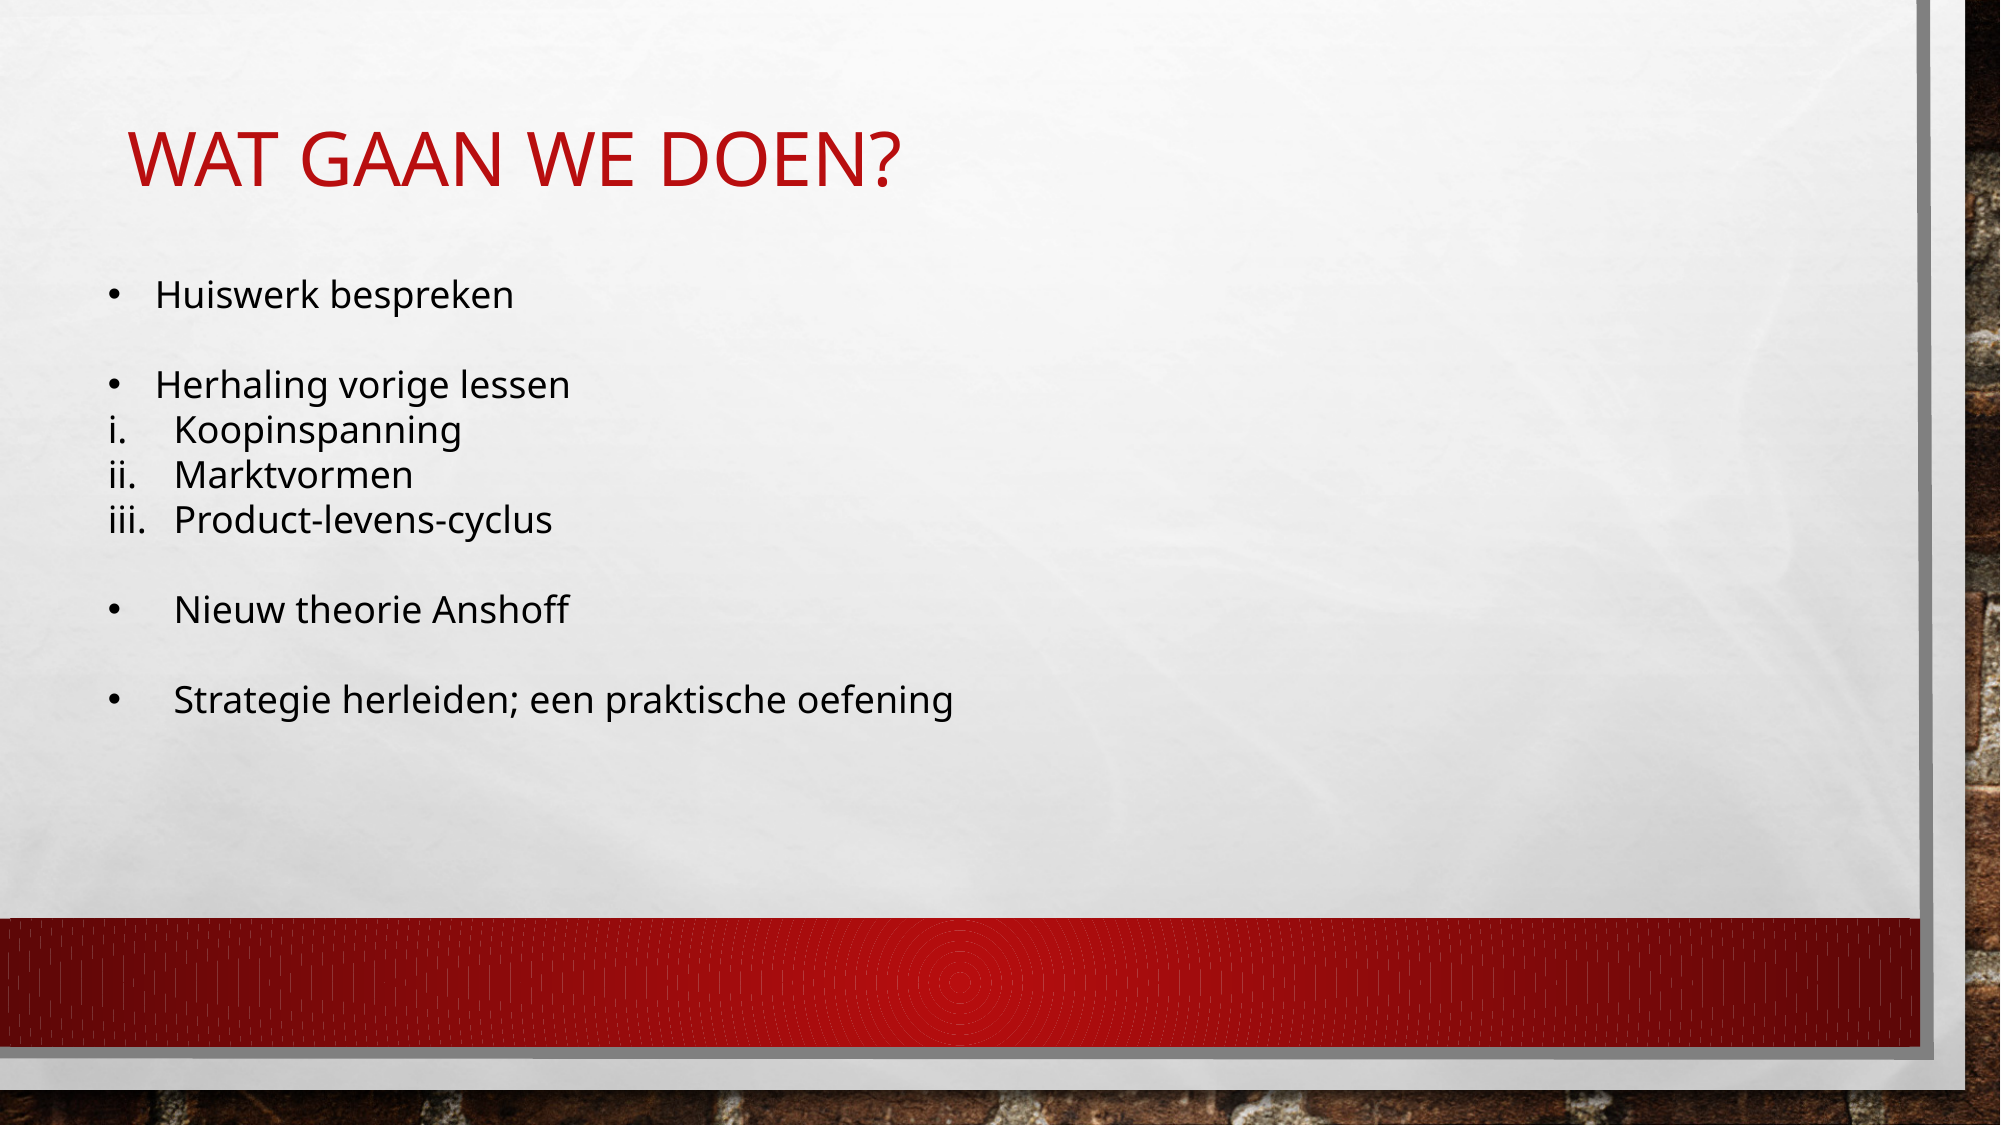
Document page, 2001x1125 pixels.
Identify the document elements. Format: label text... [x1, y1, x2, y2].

picture [0, 0, 2000, 1125]
title Wat gaan we doen? [112, 112, 1818, 302]
text_box Huiswerk bespreken Herhaling vorige lessen Koopinspanning Marktvormen Product-levens-cyclus Nieuw theorie Anshoff Strategie herleiden; een praktische oefening [93, 263, 1640, 864]
